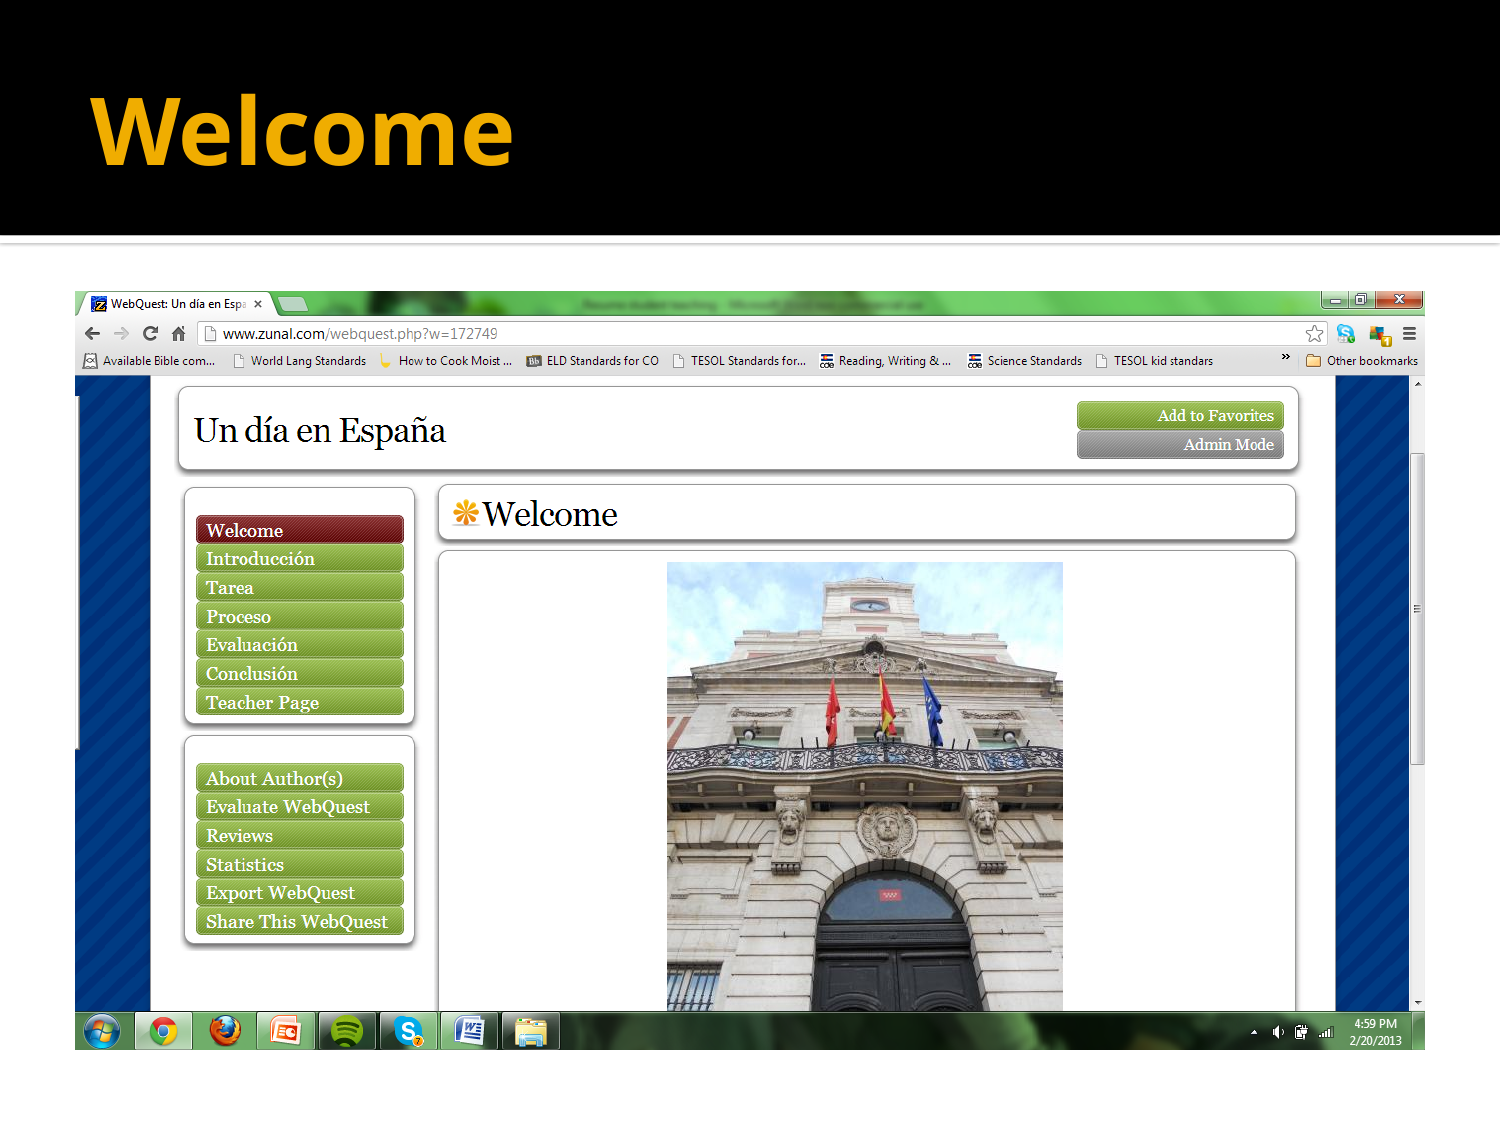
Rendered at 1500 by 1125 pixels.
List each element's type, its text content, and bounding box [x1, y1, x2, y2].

title Welcome [75, 25, 1425, 231]
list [75, 291, 1425, 1050]
